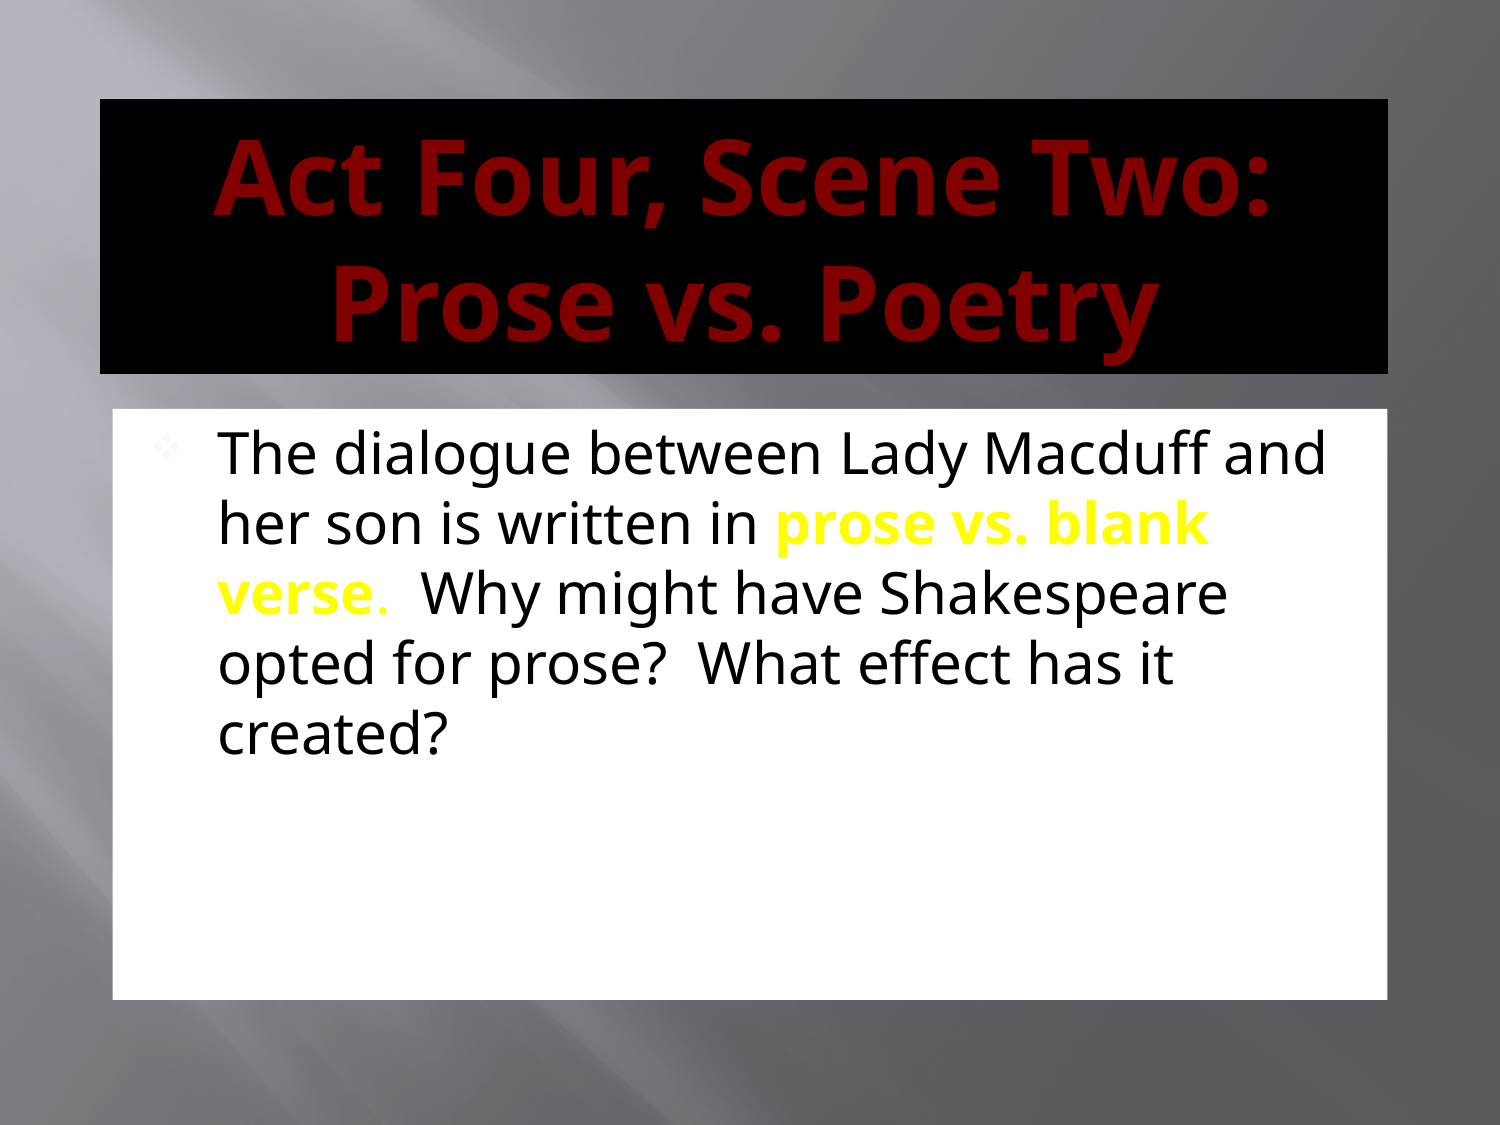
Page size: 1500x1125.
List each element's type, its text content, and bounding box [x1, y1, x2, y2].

title Act Four, Scene Two: Prose vs. Poetry [100, 99, 1388, 374]
list The dialogue between Lady Macduff and her son is written in prose vs. blank verse. Why might have Shakespeare opted for prose? What effect has it created? [112, 408, 1388, 1000]
